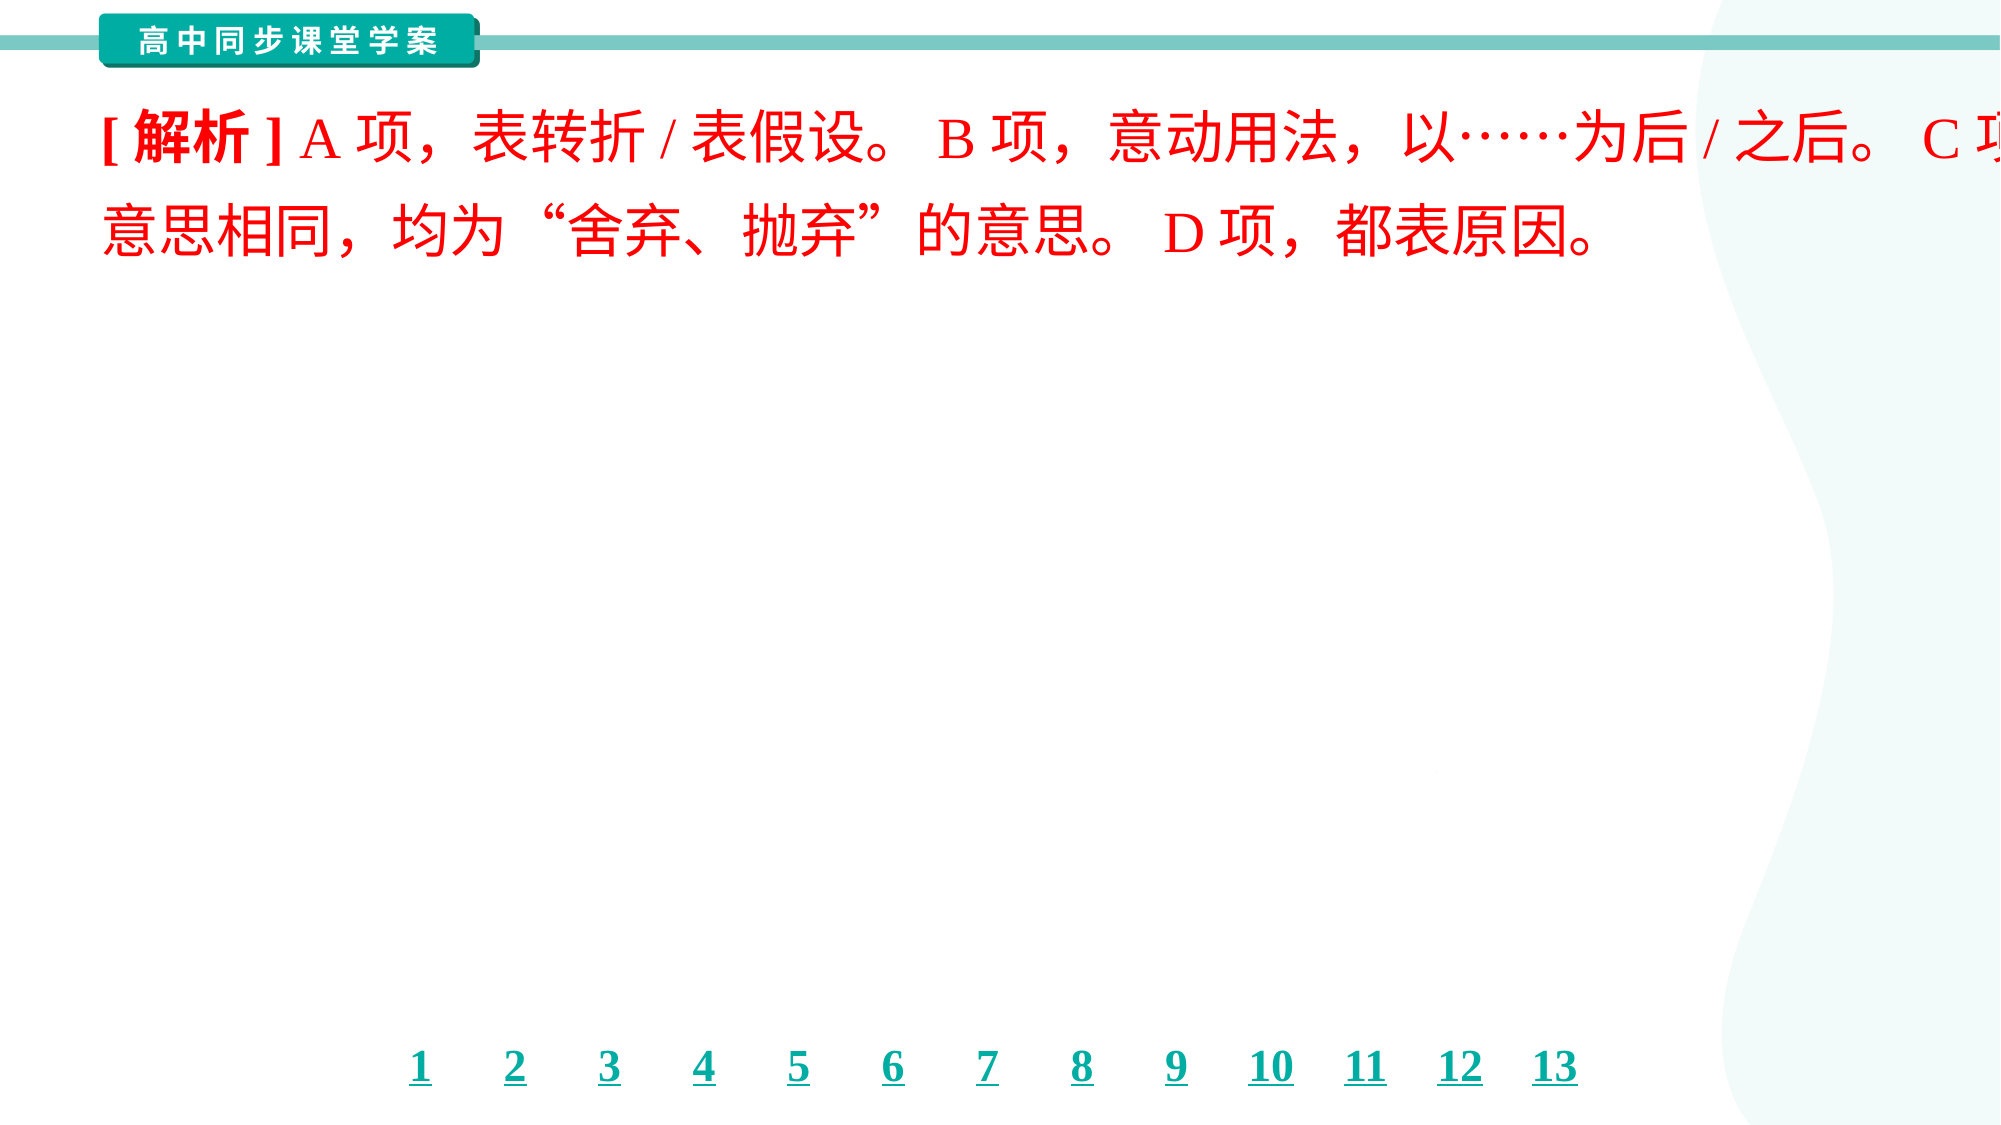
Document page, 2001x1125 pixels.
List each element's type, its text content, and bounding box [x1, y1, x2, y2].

picture [0, 0, 2000, 1125]
text_box [解析] A项，表转折/表假设。B项，意动用法，以……为后/之后。C项， 意思相同，均为“舍弃、抛弃”的意思。D项，都表原因。 [100, 76, 1899, 265]
